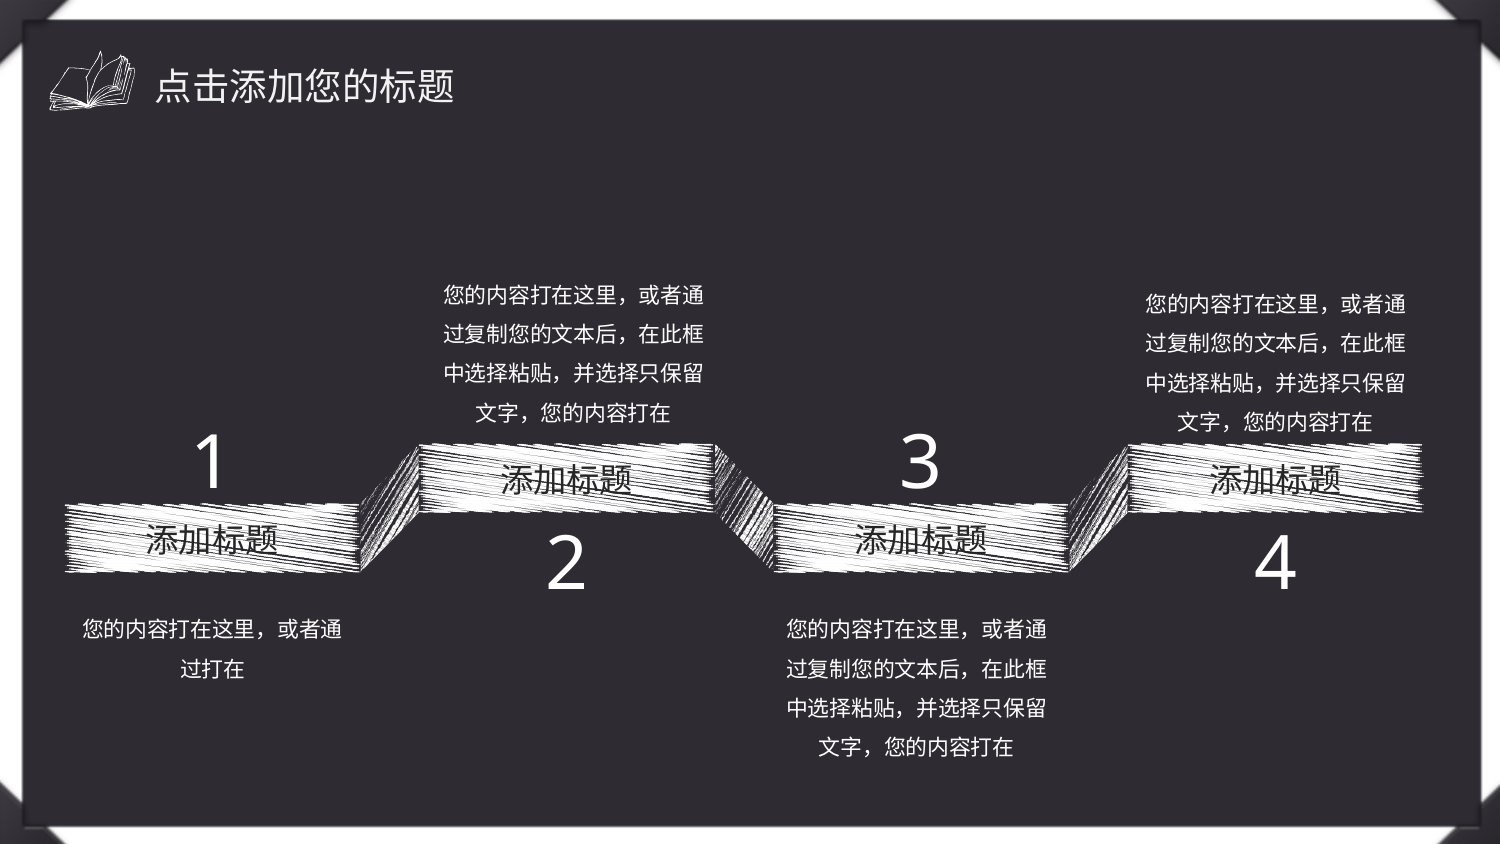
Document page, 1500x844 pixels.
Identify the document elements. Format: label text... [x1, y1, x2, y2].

text_box 添加标题 [1127, 443, 1424, 513]
text_box 添加标题 [418, 443, 715, 513]
text_box 4 [1127, 514, 1424, 605]
text_box 点击添加您的标题 [139, 55, 513, 116]
text_box [1069, 444, 1128, 572]
text_box 您的内容打在这里，或者通过复制您的文本后，在此框中选择粘贴，并选择只保留文字，您的内容打在 [770, 599, 1063, 764]
text_box 3 [773, 412, 1070, 504]
text_box [715, 443, 774, 572]
text_box 您的内容打在这里，或者通过打在 [66, 599, 359, 686]
text_box [360, 444, 419, 572]
text_box 添加标题 [773, 504, 1070, 573]
text_box 1 [64, 412, 361, 504]
text_box 您的内容打在这里，或者通过复制您的文本后，在此框中选择粘贴，并选择只保留文字，您的内容打在 [1129, 273, 1422, 439]
text_box 添加标题 [64, 504, 361, 573]
text_box 您的内容打在这里，或者通过复制您的文本后，在此框中选择粘贴，并选择只保留文字，您的内容打在 [427, 264, 720, 430]
text_box [49, 50, 136, 111]
picture [0, 0, 1500, 844]
text_box 2 [418, 514, 715, 605]
